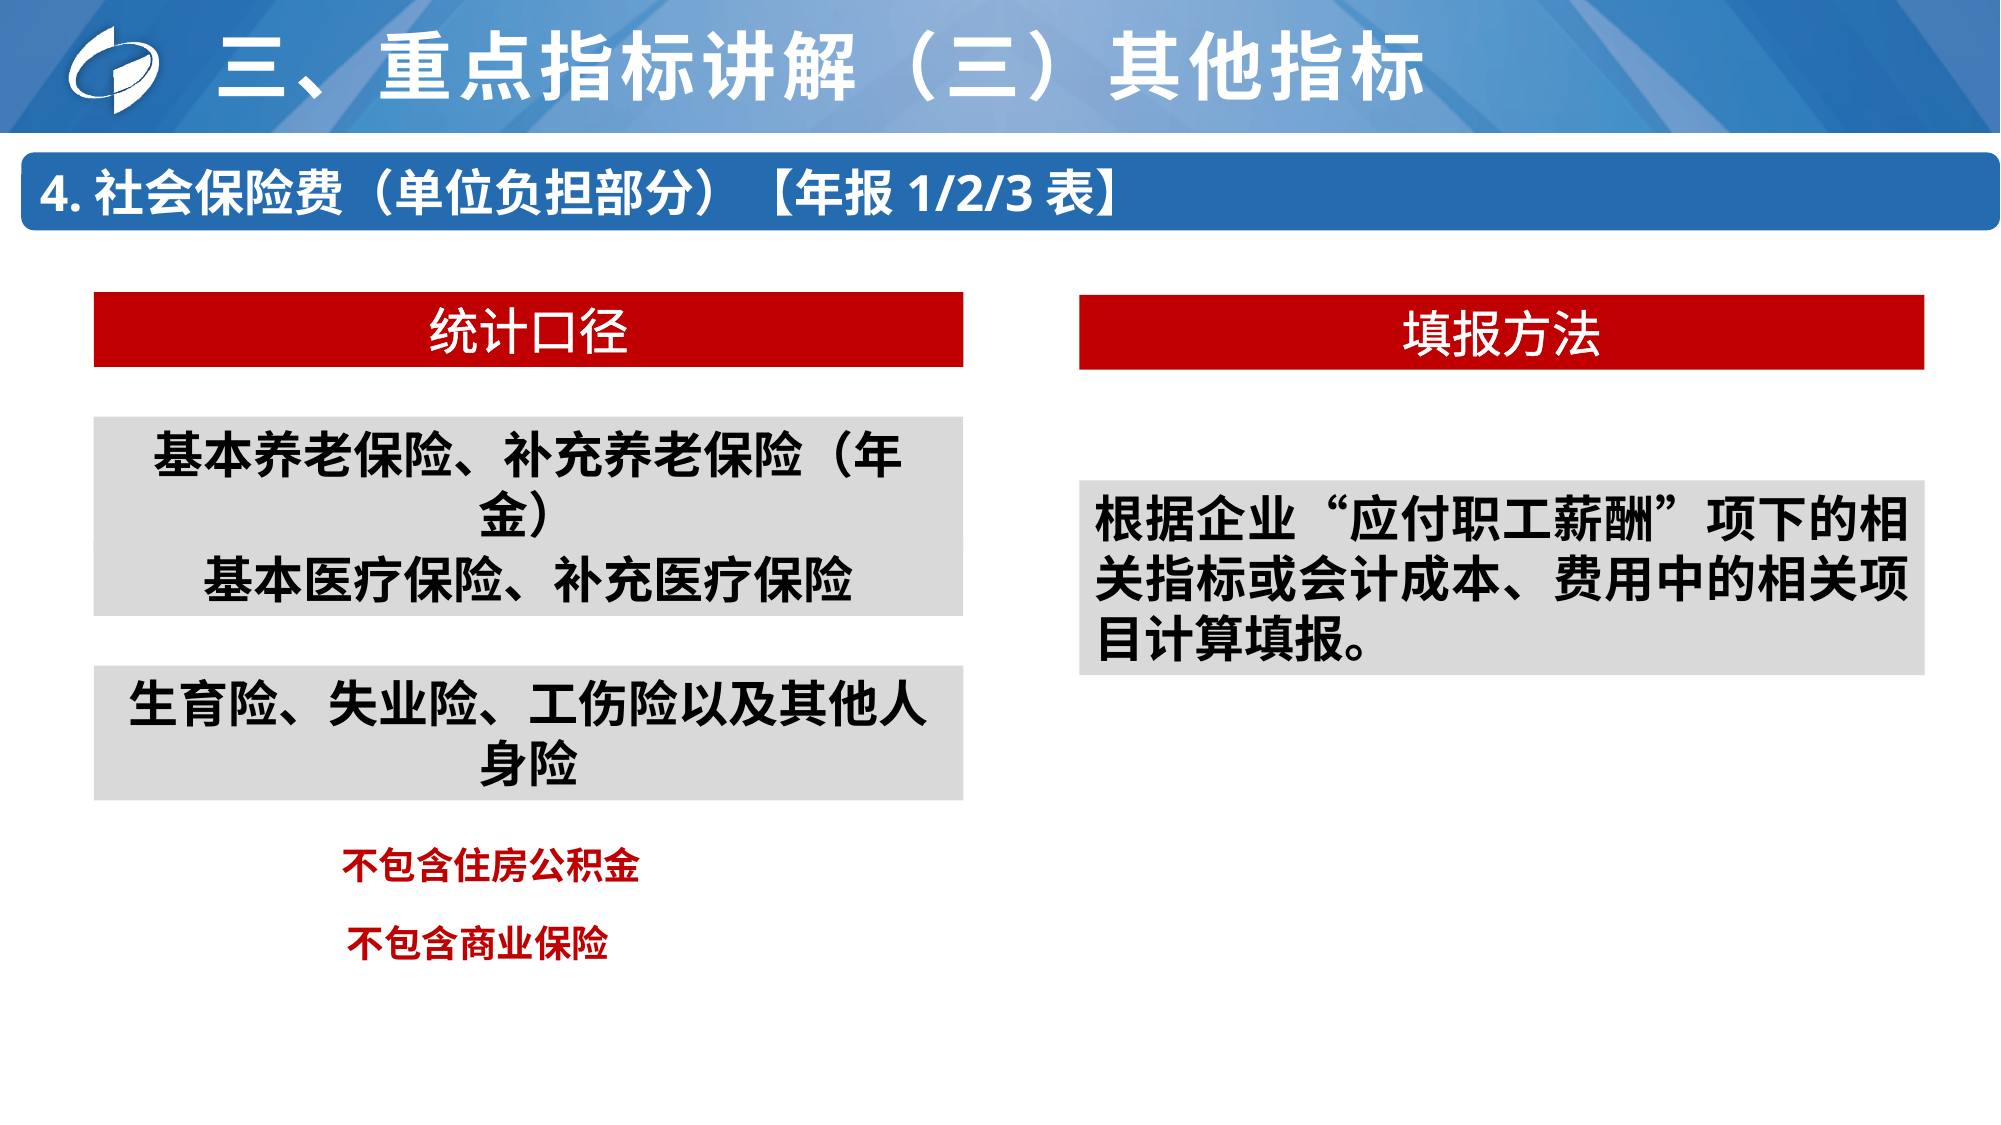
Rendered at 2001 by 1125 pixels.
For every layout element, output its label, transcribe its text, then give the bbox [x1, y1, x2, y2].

text_box 不包含住房公积金 [326, 834, 657, 895]
picture [0, 0, 2000, 133]
text_box 统计口径 [93, 292, 964, 367]
text_box 不包含商业保险 [331, 912, 625, 972]
text_box 基本养老保险、补充养老保险（年金） [93, 416, 964, 541]
text_box 生育险、失业险、工伤险以及其他人身险 [93, 665, 964, 801]
text_box 填报方法 [1079, 294, 1925, 370]
text_box 4.社会保险费（单位负担部分）【年报1/2/3表】 [20, 151, 2000, 232]
text_box 基本医疗保险、补充医疗保险 [93, 541, 964, 616]
title 三、重点指标讲解（三）其他指标 [199, 21, 1903, 119]
text_box 根据企业“应付职工薪酬”项下的相关指标或会计成本、费用中的相关项目计算填报。 [1079, 480, 1925, 676]
